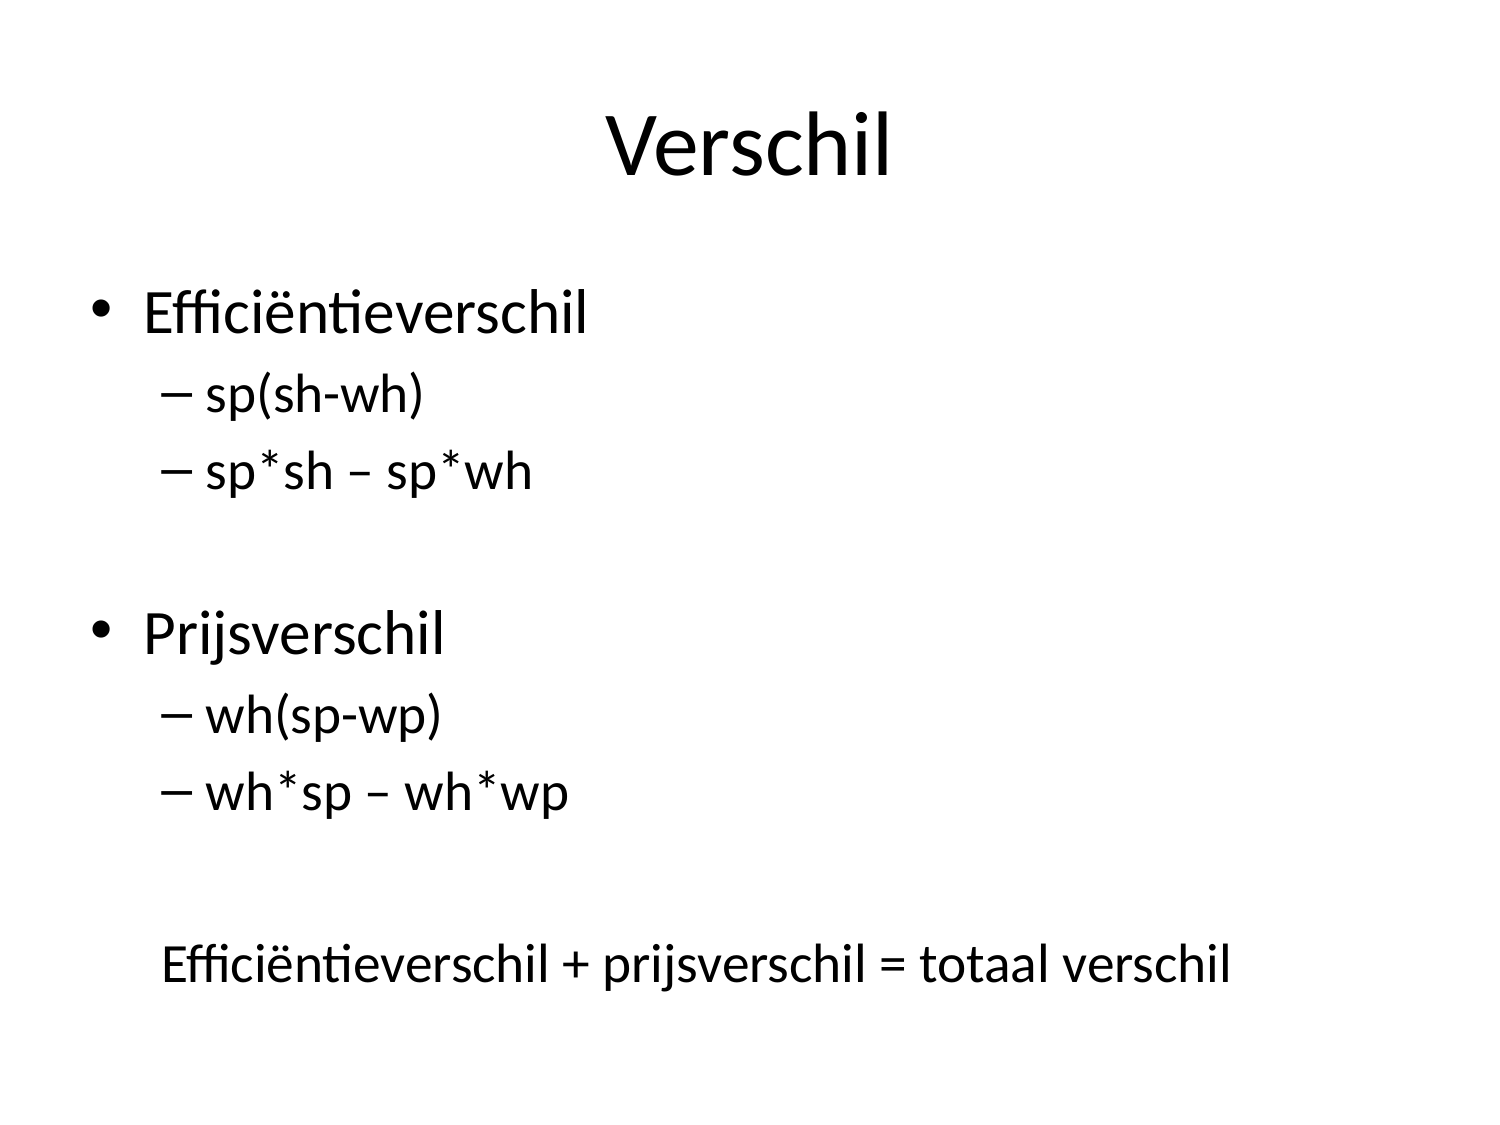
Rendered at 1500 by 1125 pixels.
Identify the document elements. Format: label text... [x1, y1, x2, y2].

list Efficiëntieverschil sp(sh-wh) sp*sh – sp*wh Prijsverschil wh(sp-wp) wh*sp – wh*wp Efficiëntieverschil + prijsverschil = totaal verschil [75, 262, 1425, 1005]
title Verschil [75, 45, 1425, 233]
